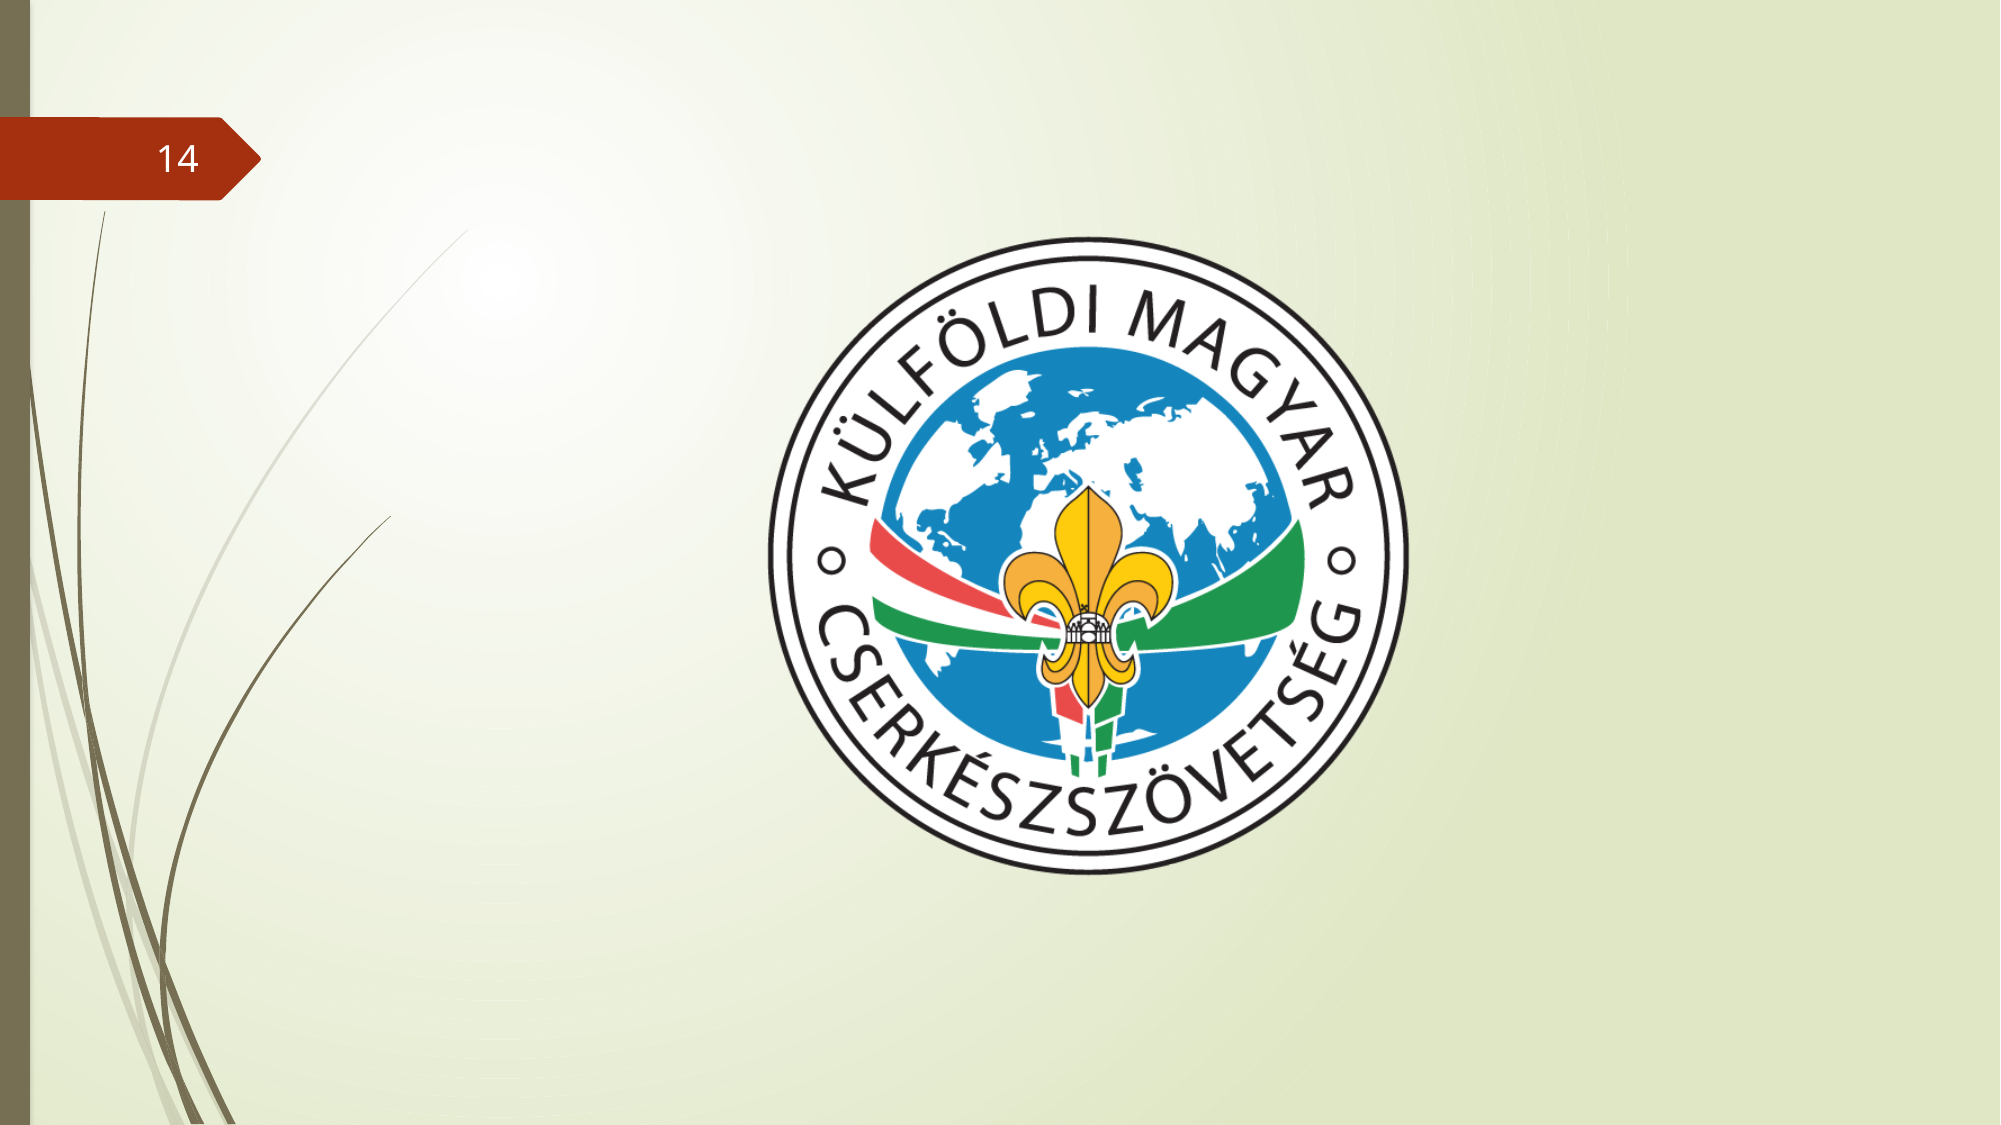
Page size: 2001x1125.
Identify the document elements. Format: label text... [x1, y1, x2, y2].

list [755, 224, 1421, 887]
text_box 14 [141, 127, 214, 188]
